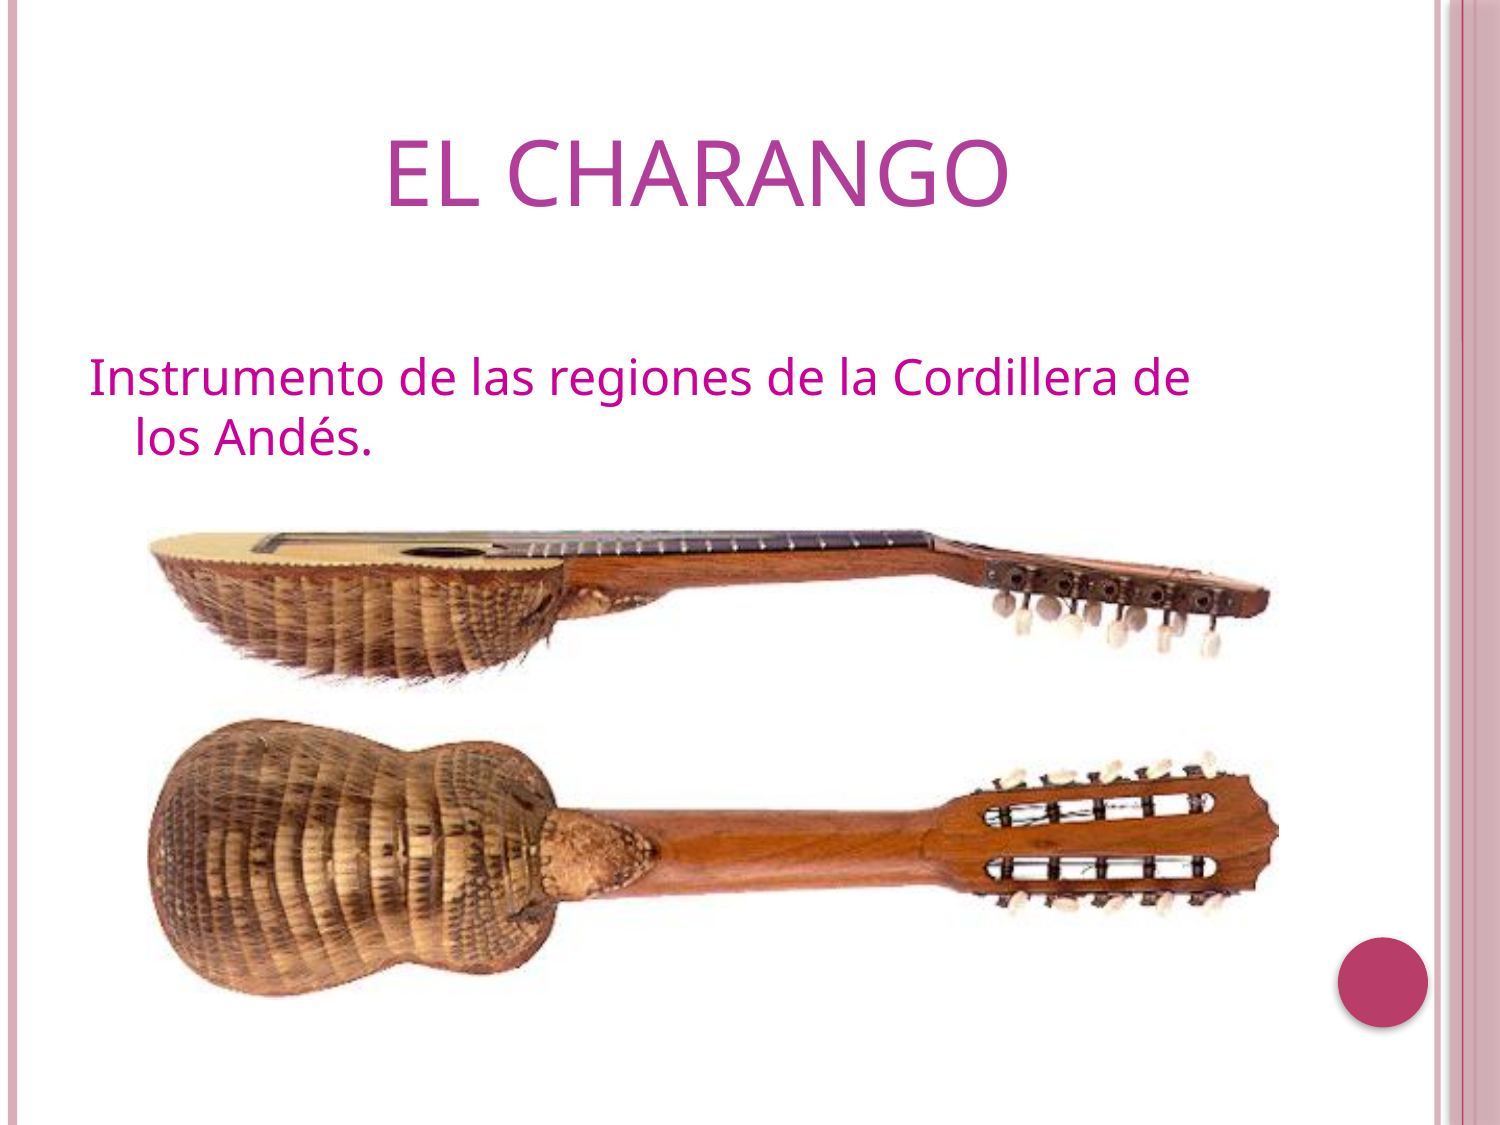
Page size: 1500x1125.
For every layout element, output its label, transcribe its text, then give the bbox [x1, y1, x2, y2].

picture [146, 526, 1280, 1001]
title El charango [75, 45, 1300, 233]
list Instrumento de las regiones de la Cordillera de los Andés. [75, 338, 1247, 1062]
